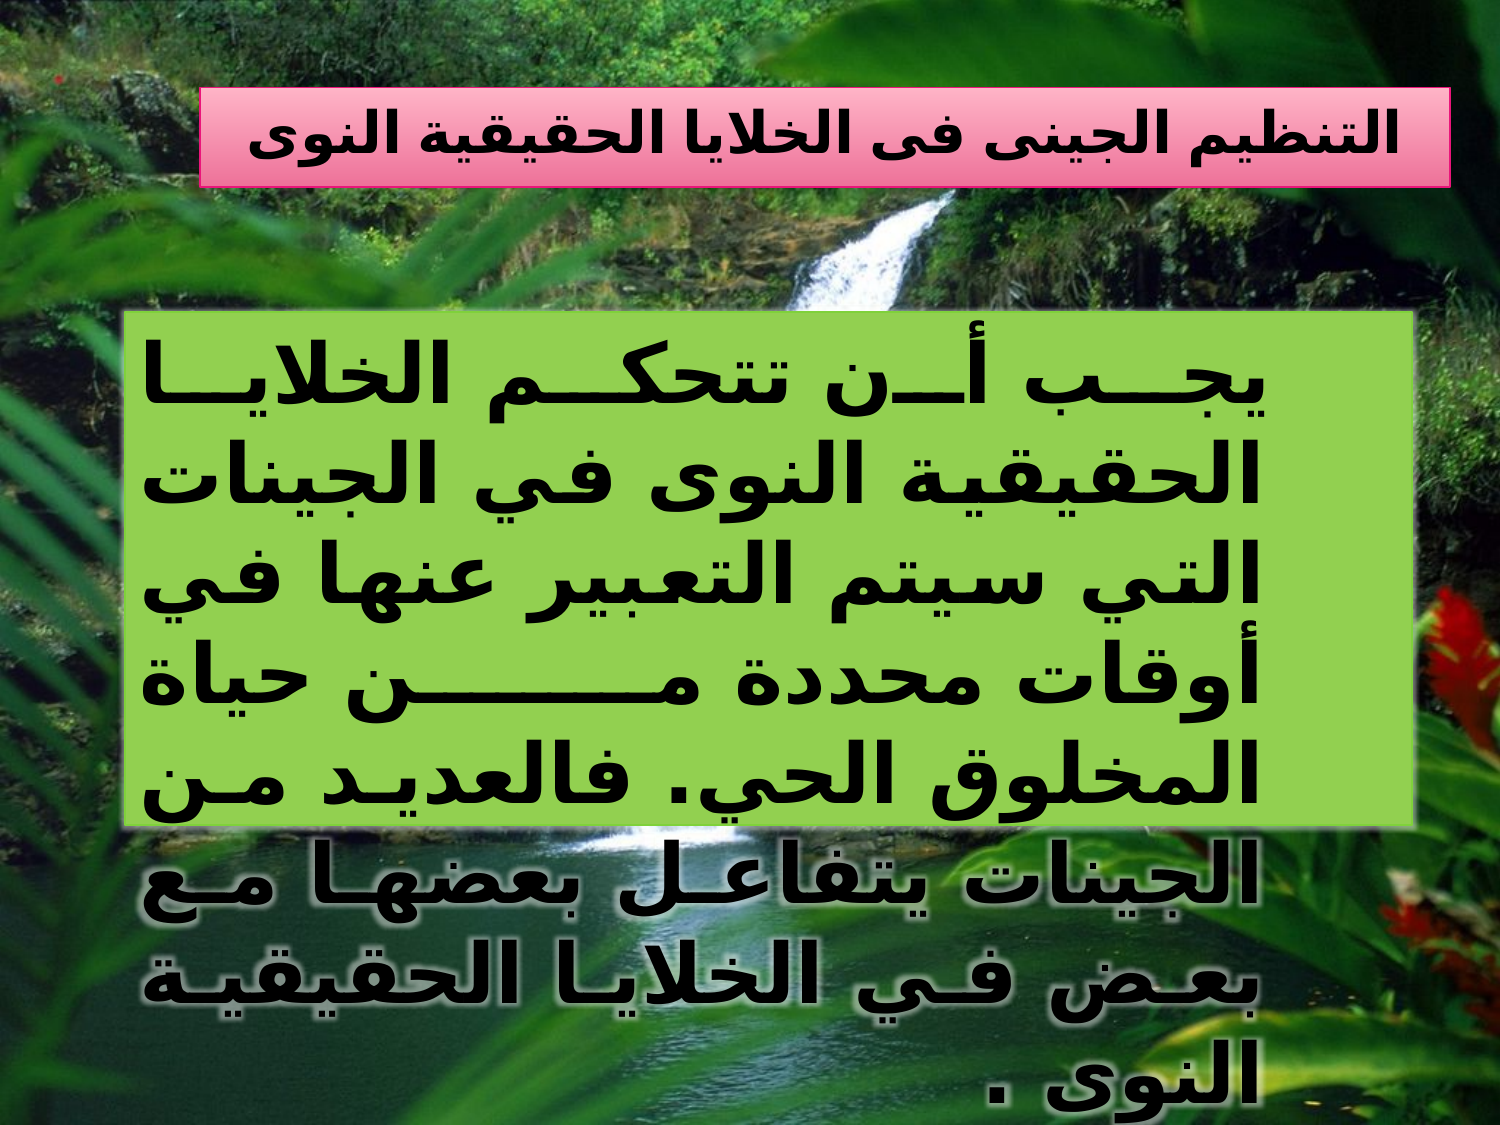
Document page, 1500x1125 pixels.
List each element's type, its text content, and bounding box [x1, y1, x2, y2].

text_box يجب أن تتحكم الخلايا الحقيقية النوى في الجينات التي سيتم التعبير عنها في أوقات محددة من حياة المخلوق الحي. فالعديد من الجينات يتفاعل بعضها مع بعض في الخلايا الحقيقية النوى . . [124, 311, 1413, 826]
title التنظيم الجينى فى الخلايا الحقيقية النوى [199, 87, 1451, 188]
picture [0, 0, 1500, 1125]
